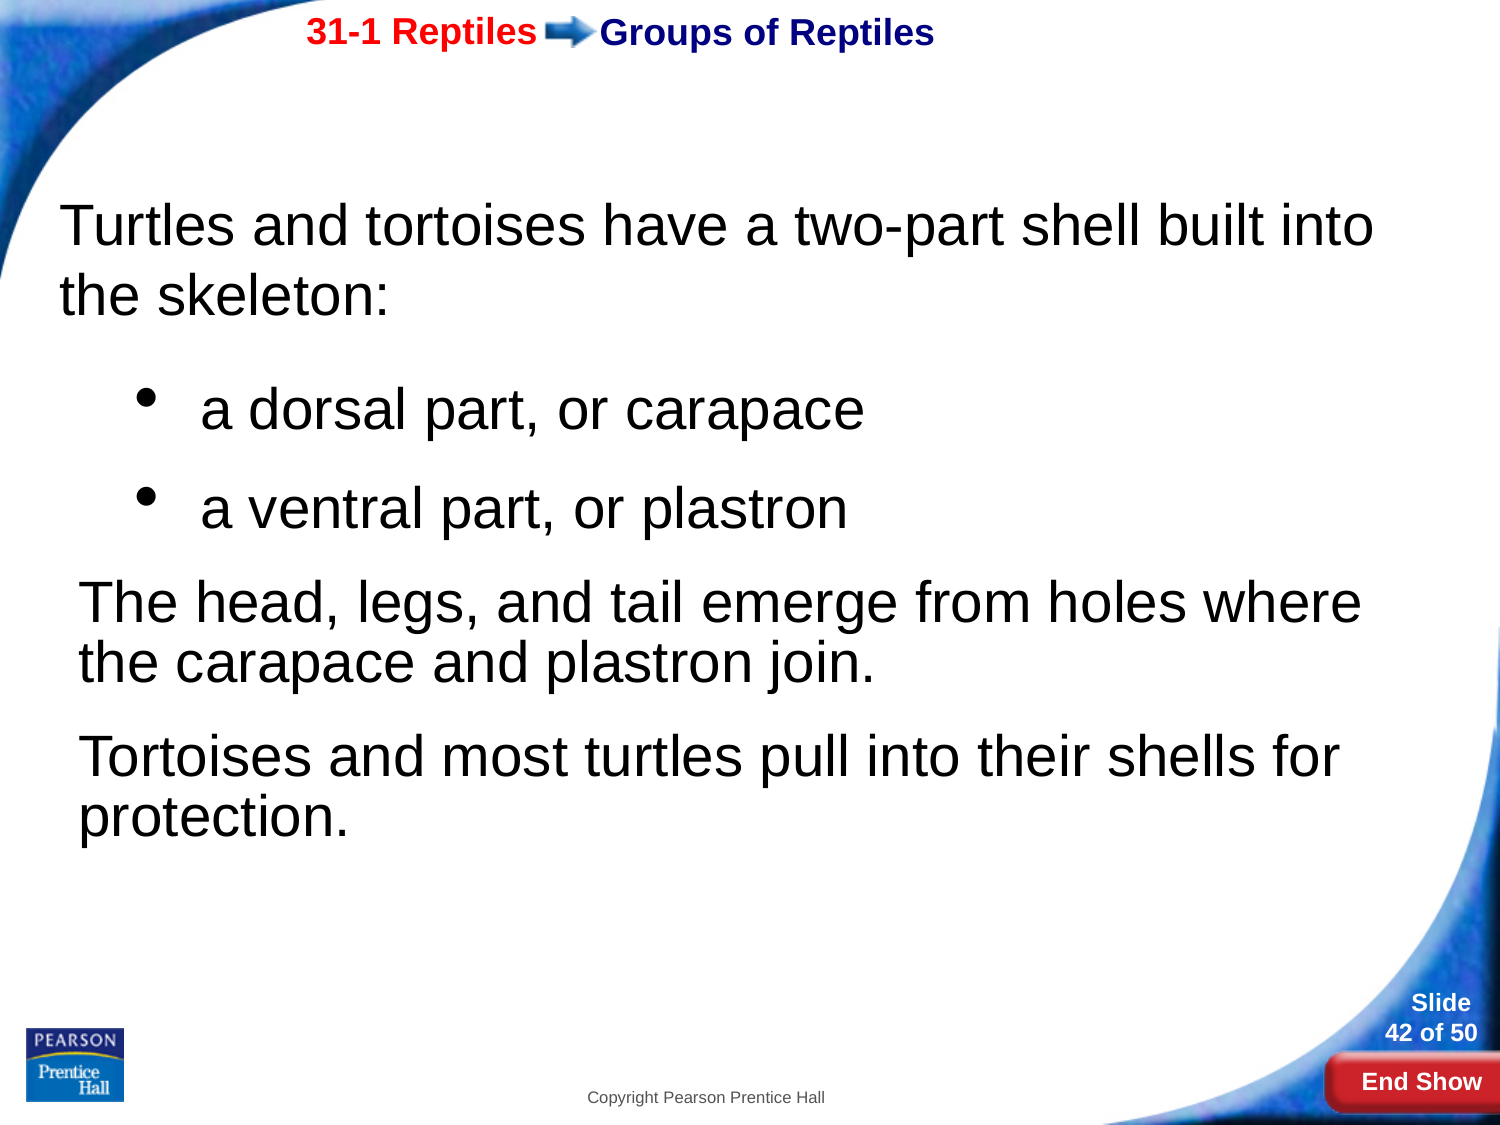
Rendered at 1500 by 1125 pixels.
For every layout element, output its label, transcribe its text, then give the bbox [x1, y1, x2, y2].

footer Copyright Pearson Prentice Hall [468, 1078, 945, 1105]
title Groups of Reptiles [584, 0, 1254, 76]
list Turtles and tortoises have a two-part shell built into the skeleton: a dorsal part, or carapace a ventral part, or plastron The head, legs, and tail emerge from holes where the carapace and plastron join. Tortoises and most turtles pull into their shells for protection. [44, 179, 1463, 976]
picture [0, 0, 1500, 1125]
